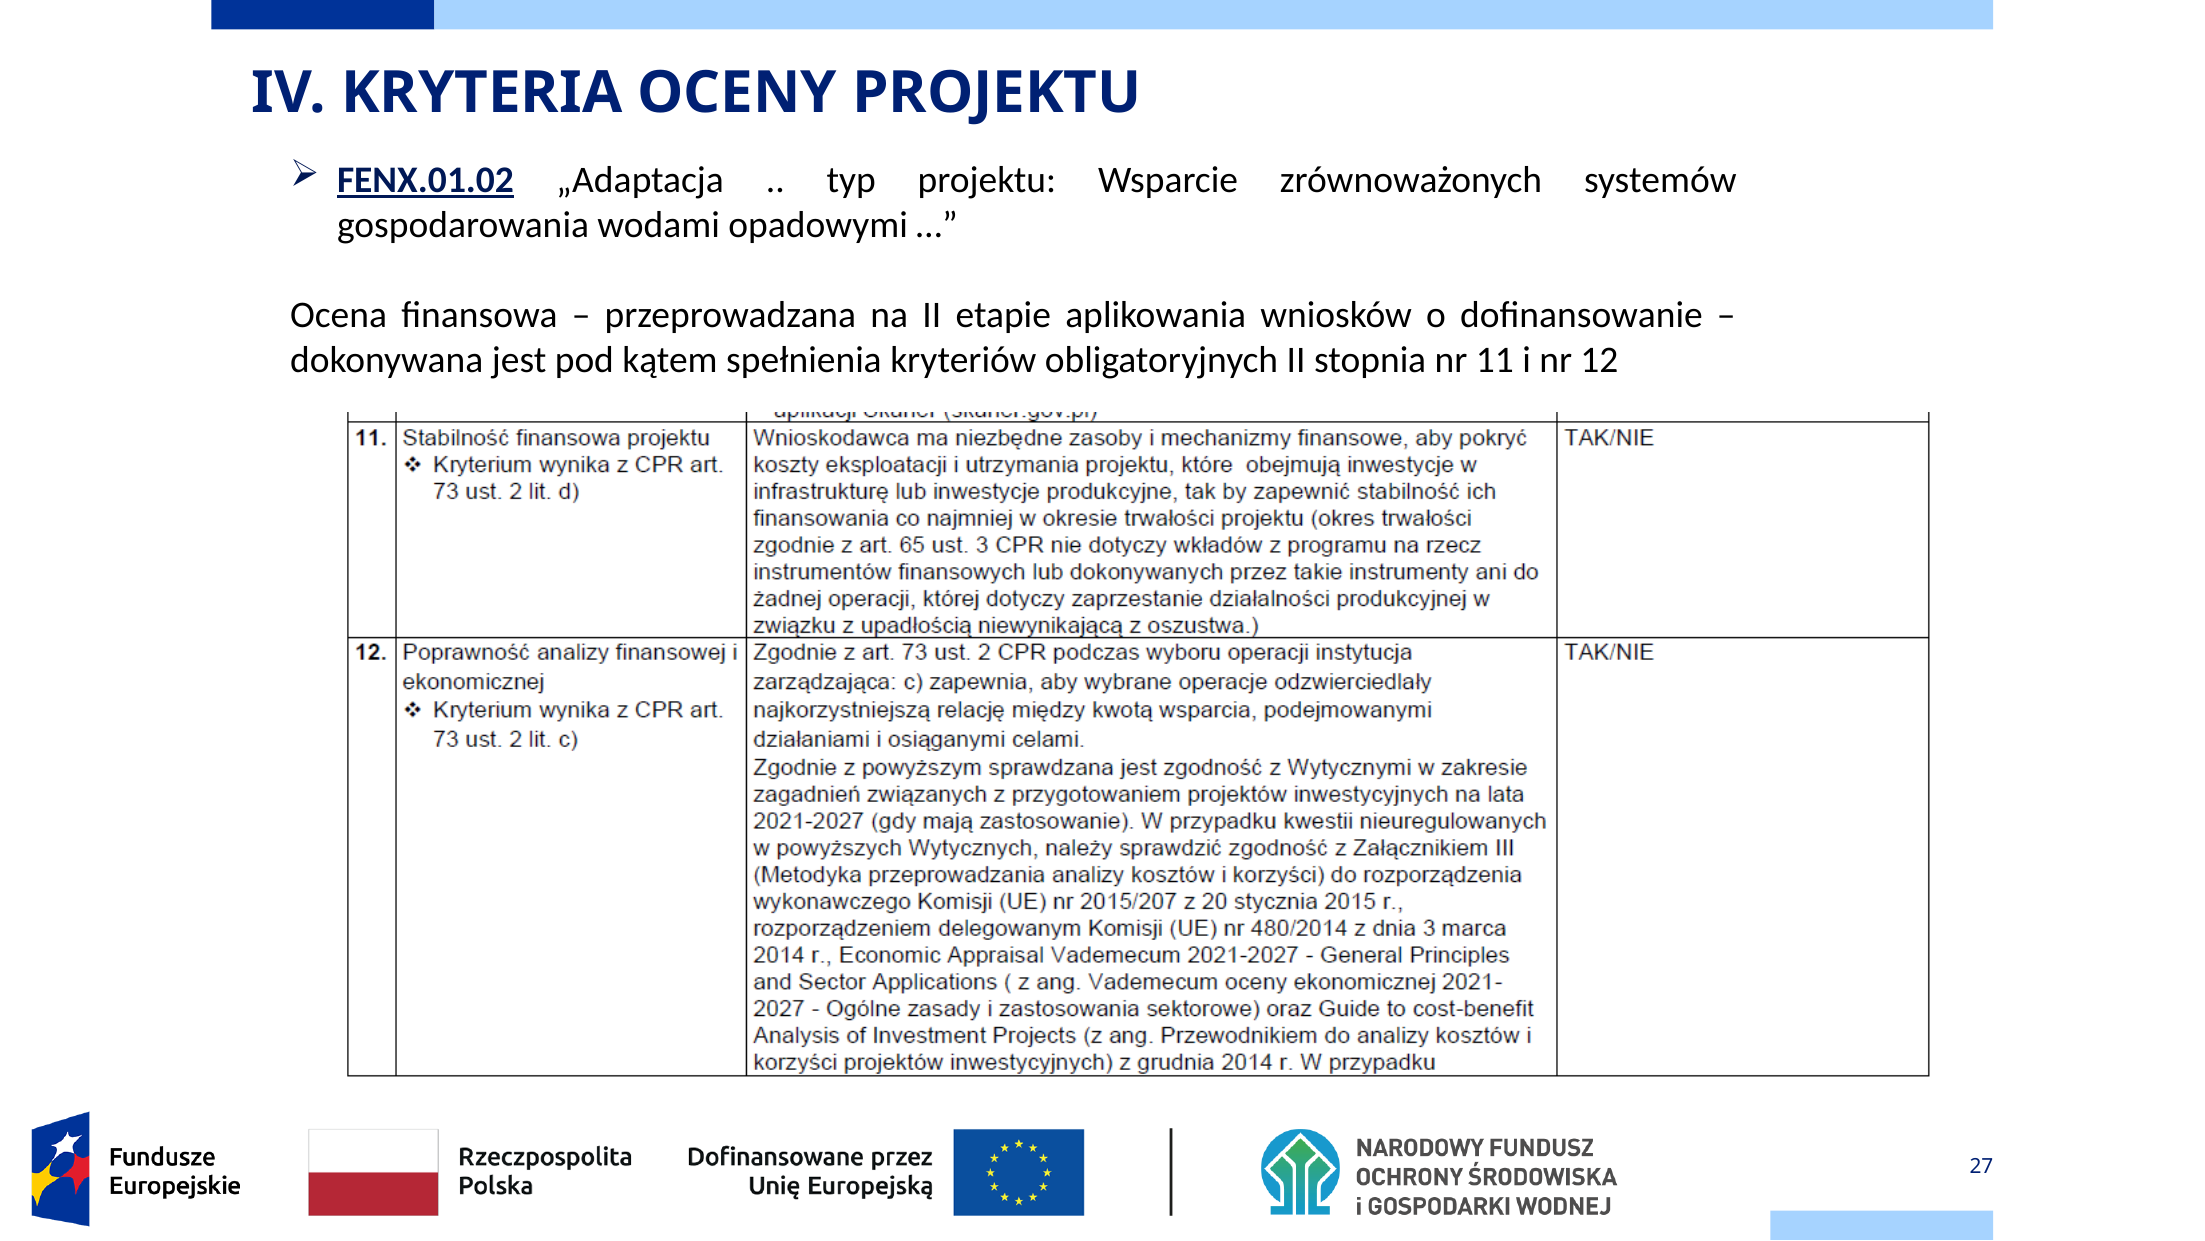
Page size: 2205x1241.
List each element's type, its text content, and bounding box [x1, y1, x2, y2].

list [334, 412, 1941, 1081]
slide_number 27 [1770, 1151, 1993, 1182]
text_box FENX.01.02 „Adaptacja .. typ projektu: Wsparcie zrównoważonych systemów gospodarowania wodami opadowymi …” Ocena finansowa – przeprowadzana na II etapie aplikowania wniosków o dofinansowanie – dokonywana jest pod kątem spełnienia kryteriów obligatoryjnych II stopnia nr 11 i nr 12 [275, 147, 1752, 388]
picture [0, 1080, 1652, 1241]
title IV. KRYTERIA OCENY PROJEKTU [251, 48, 1670, 126]
